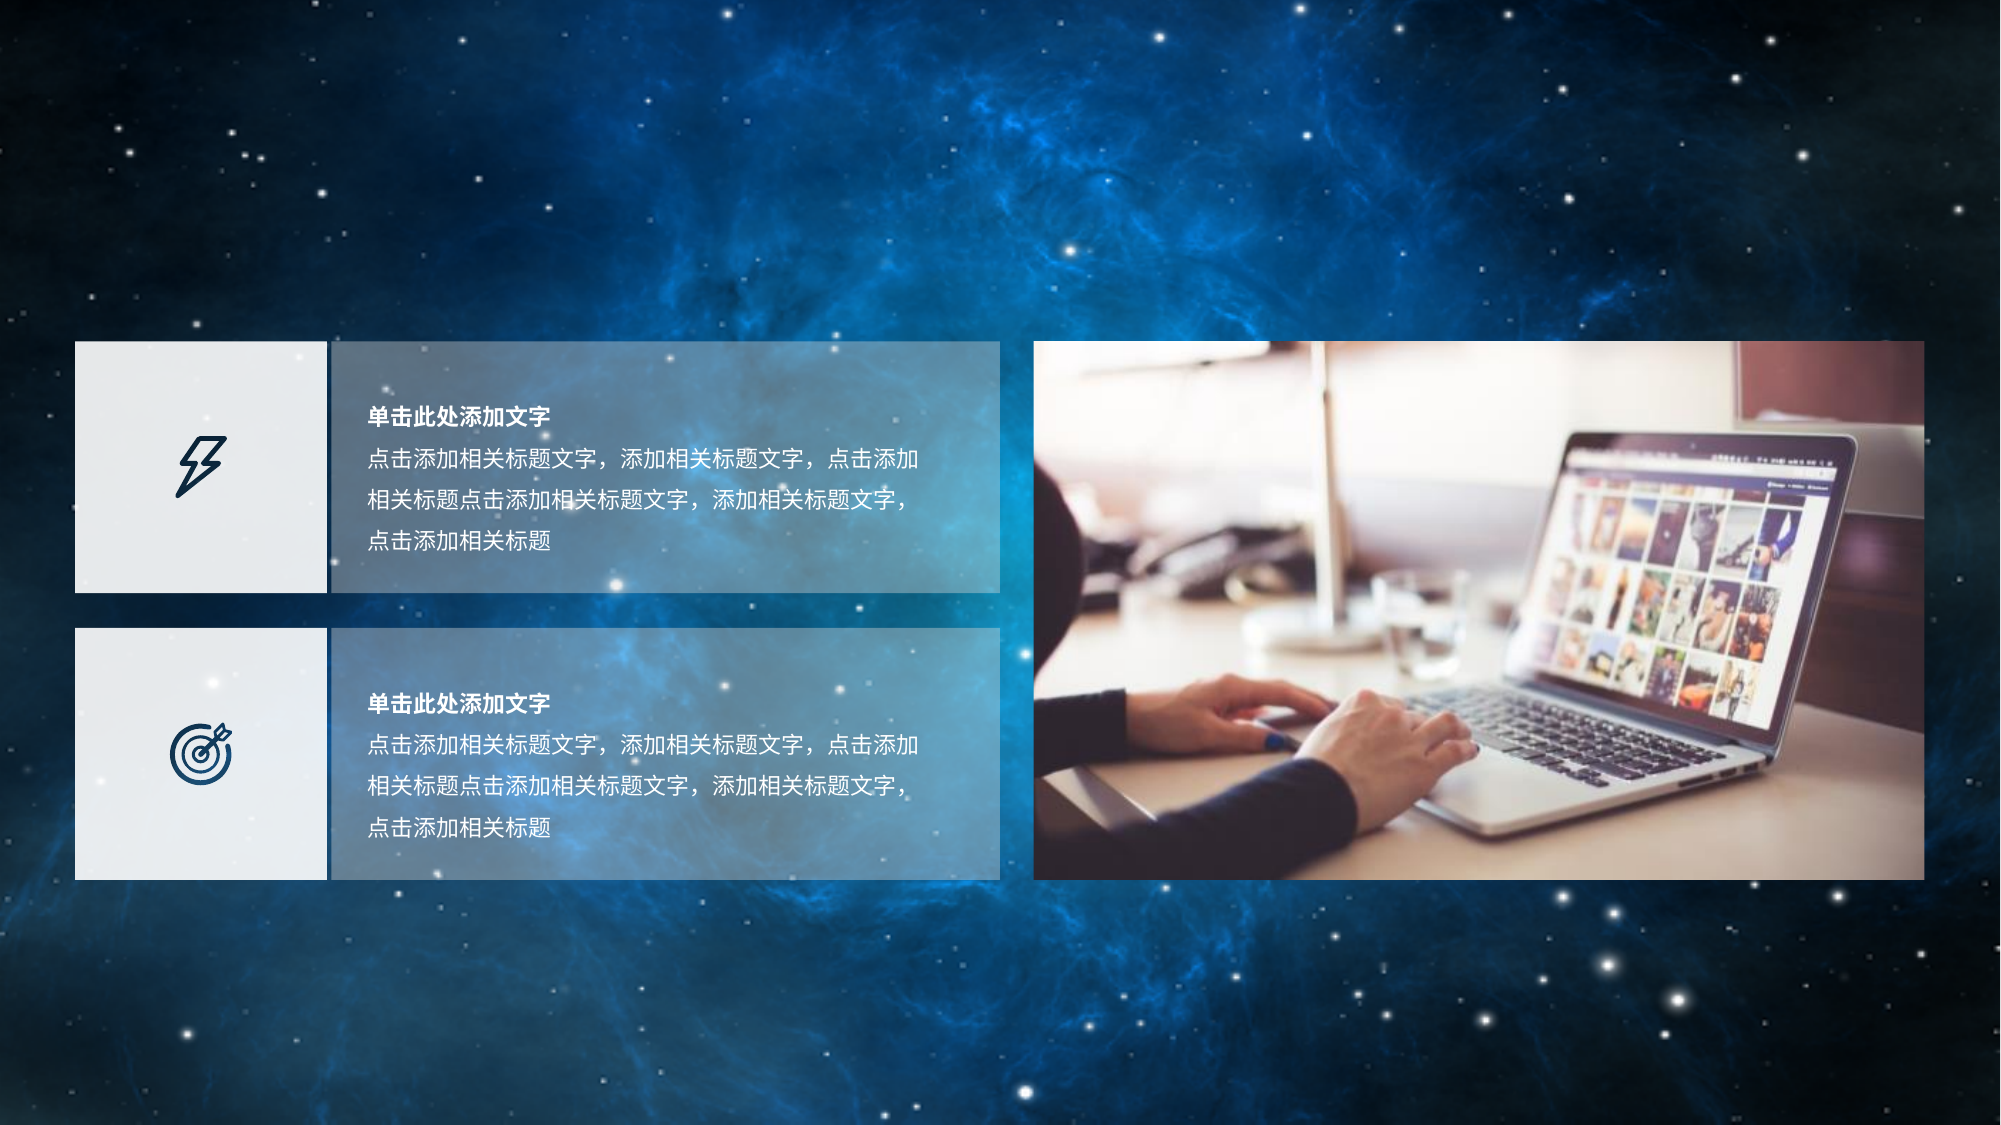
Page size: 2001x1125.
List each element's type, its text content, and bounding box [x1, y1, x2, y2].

text_box 单击此处添加文字 点击添加相关标题文字，添加相关标题文字，点击添加相关标题点击添加相关标题文字，添加相关标题文字，点击添加相关标题 [352, 387, 939, 603]
text_box [1033, 341, 1925, 880]
text_box [331, 341, 1000, 594]
text_box [331, 627, 1000, 880]
text_box [75, 627, 327, 880]
text_box 单击此处添加文字 点击添加相关标题文字，添加相关标题文字，点击添加相关标题点击添加相关标题文字，添加相关标题文字，点击添加相关标题 [352, 673, 939, 890]
picture [0, 0, 2001, 1125]
text_box [75, 341, 327, 594]
text_box [175, 436, 227, 499]
text_box [181, 722, 232, 774]
text_box [169, 723, 232, 786]
